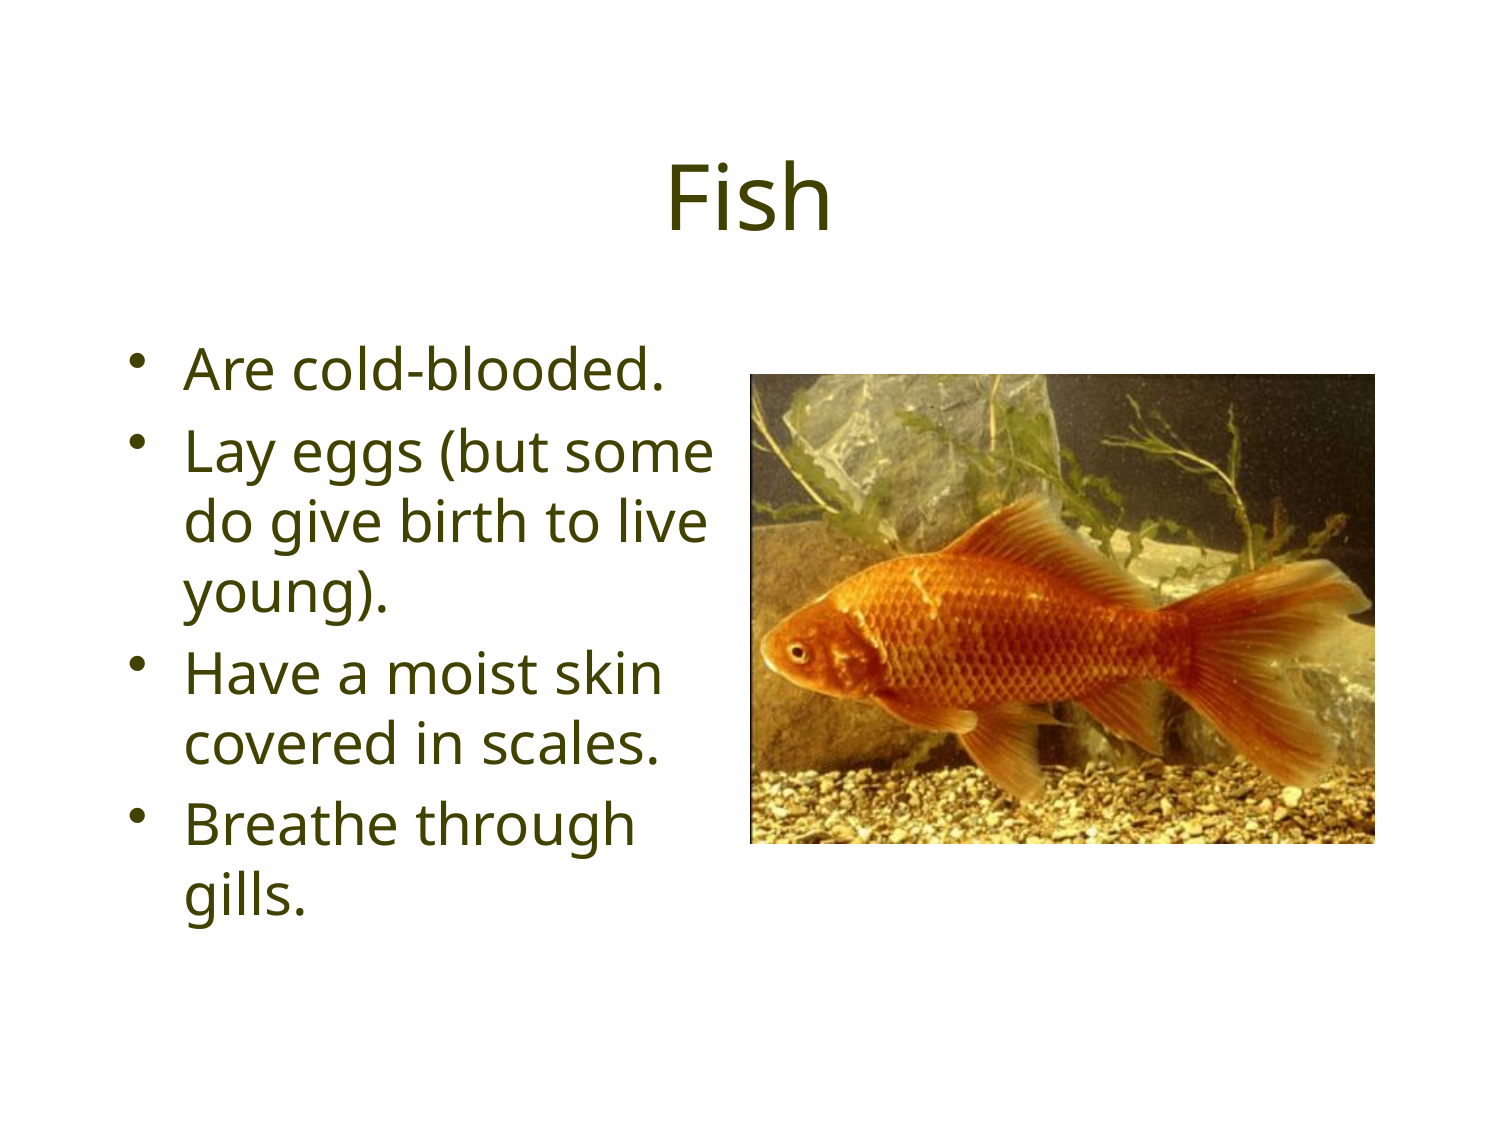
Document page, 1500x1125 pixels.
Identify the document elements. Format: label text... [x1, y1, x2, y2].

list Are cold-blooded. Lay eggs (but some do give birth to live young). Have a moist skin covered in scales. Breathe through gills. [112, 324, 738, 1001]
title Fish [112, 99, 1388, 288]
picture [749, 374, 1376, 844]
